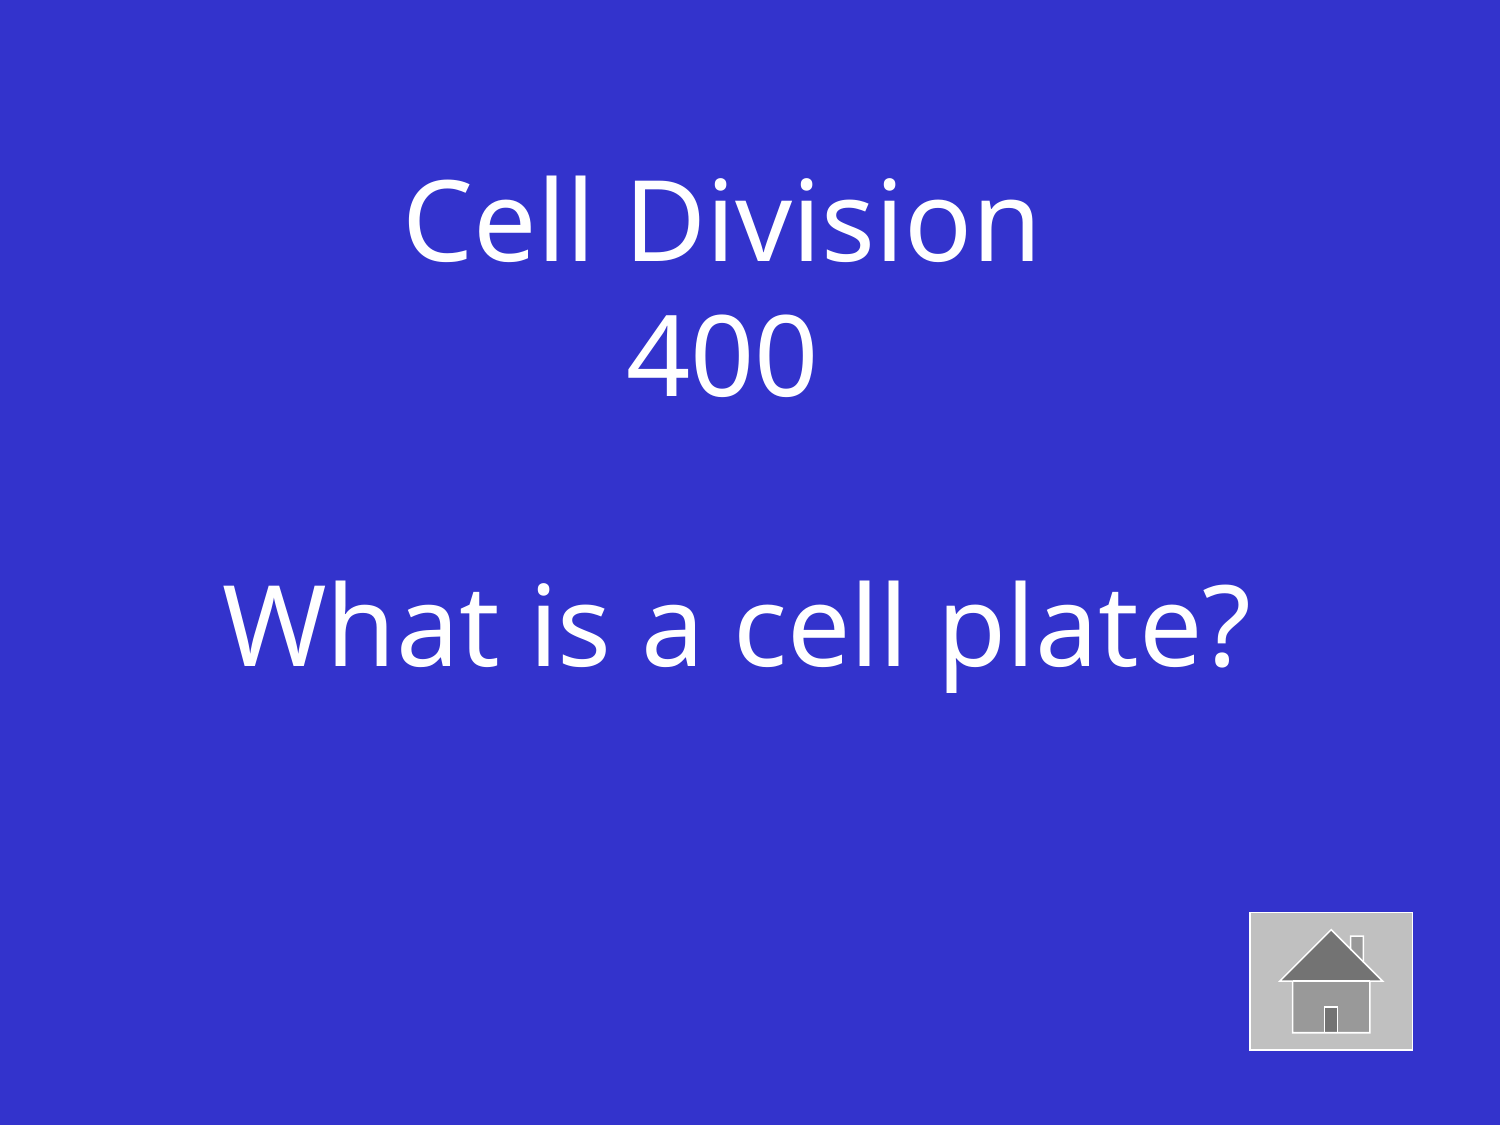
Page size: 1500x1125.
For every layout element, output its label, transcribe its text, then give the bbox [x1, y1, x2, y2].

text_box [1249, 912, 1413, 1050]
title Cell Division 400 What is a cell plate? [99, 324, 1376, 513]
